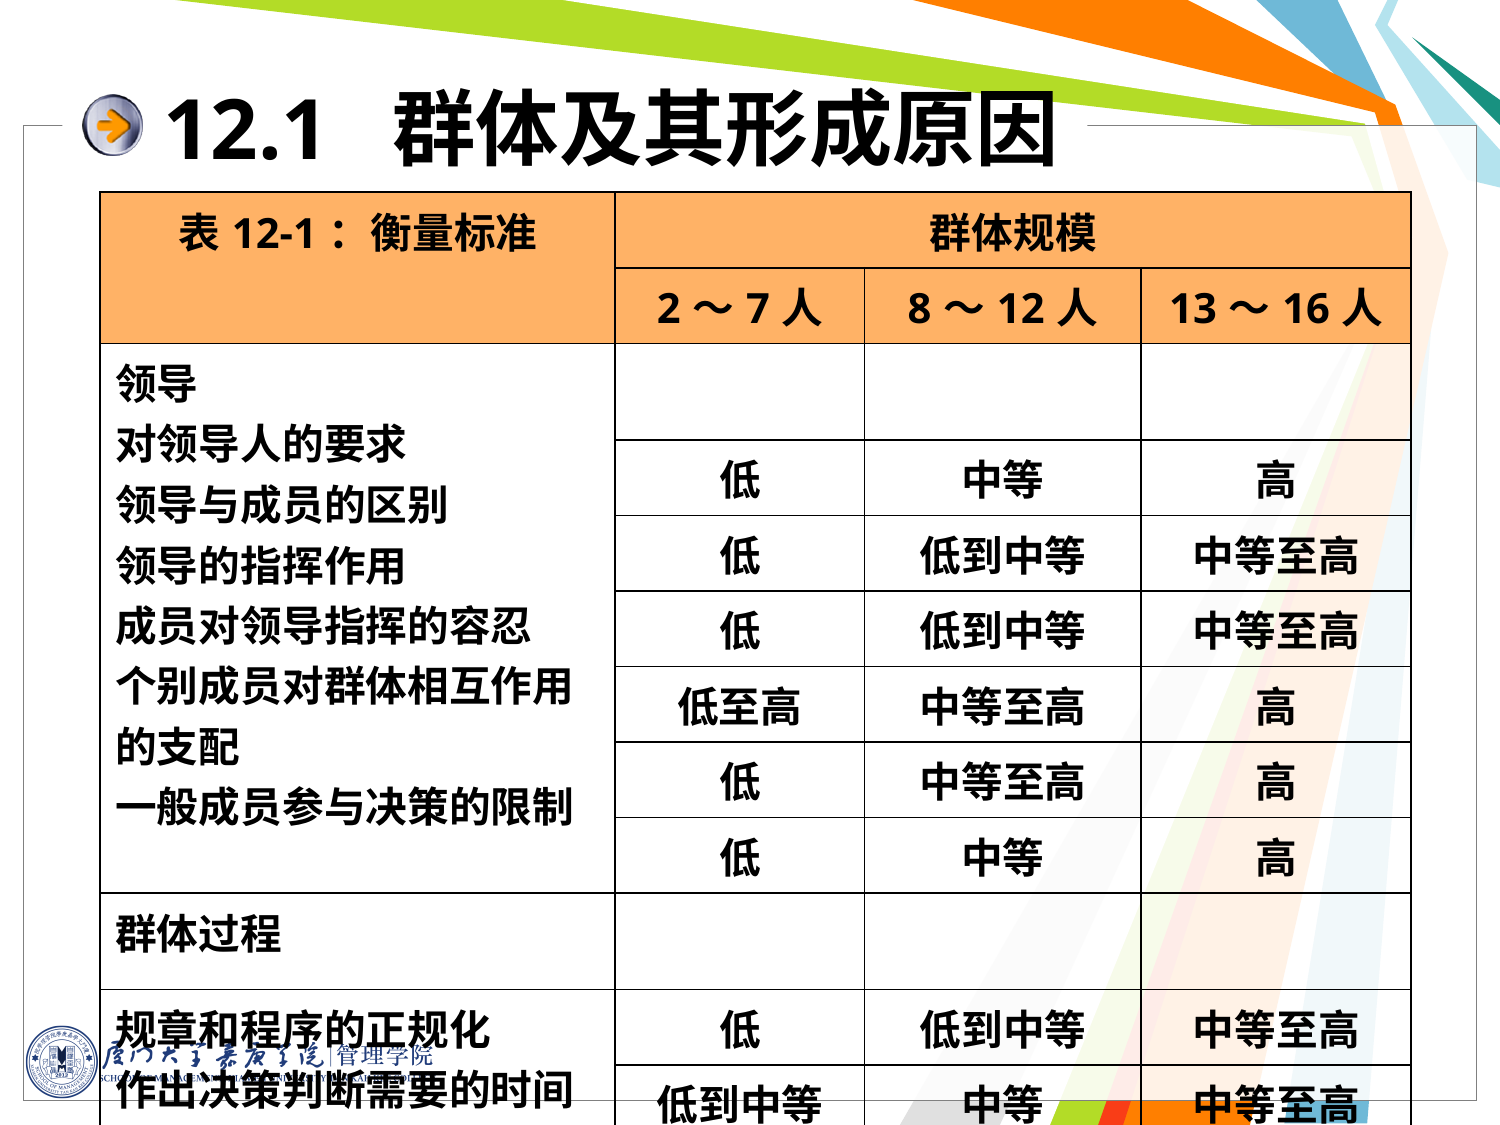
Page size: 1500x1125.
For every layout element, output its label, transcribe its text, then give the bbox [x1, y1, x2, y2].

table_cell [616, 894, 864, 989]
table_cell 高 [1142, 818, 1410, 892]
table_cell 中等至高 [1142, 990, 1410, 1064]
table_cell 低到中等 [865, 990, 1140, 1064]
table_cell 低到中等 [865, 516, 1140, 590]
table_cell 中等至高 [1142, 1066, 1410, 1125]
table_cell 低到中等 [616, 1066, 864, 1125]
table_cell 低 [616, 516, 864, 590]
table_cell 领导 对领导人的要求 领导与成员的区别 领导的指挥作用 成员对领导指挥的容忍 个别成员对群体相互作用的支配 一般成员参与决策的限制 [101, 344, 614, 892]
table_header 表12-1：衡量标准 [101, 193, 614, 343]
table_cell 中等至高 [1142, 516, 1410, 590]
table_cell 中等至高 [865, 743, 1140, 817]
table_cell 13～16人 [1142, 269, 1410, 343]
table_cell 高 [1142, 441, 1410, 515]
table_cell [865, 344, 1140, 439]
table_cell [865, 894, 1140, 989]
table_cell 2～7人 [616, 269, 864, 343]
table_cell 群体过程 [101, 894, 614, 989]
table_cell 中等 [865, 818, 1140, 892]
table_cell 中等至高 [865, 667, 1140, 741]
table_cell 中等 [865, 1066, 1140, 1125]
title 12.1 群体及其形成原因 [148, 32, 1182, 191]
table_cell 规章和程序的正规化 作出决策判断需要的时间 群体形成小派系的可能性 [101, 990, 614, 1125]
table_cell 中等至高 [1142, 592, 1410, 666]
table_cell 低 [616, 818, 864, 892]
table_cell 中等 [865, 441, 1140, 515]
table_cell [616, 344, 864, 439]
table_cell 8～12人 [865, 269, 1140, 343]
table_cell 低 [616, 441, 864, 515]
table_cell 高 [1142, 667, 1410, 741]
table_cell 低到中等 [865, 592, 1140, 666]
table_cell 低至高 [616, 667, 864, 741]
table_header 群体规模 [616, 193, 1410, 267]
table_cell [1142, 894, 1410, 989]
picture [24, 1024, 99, 1100]
table_cell 低 [616, 990, 864, 1064]
table_cell 高 [1142, 743, 1410, 817]
table_cell [1142, 344, 1410, 439]
table_cell 低 [616, 592, 864, 666]
picture [82, 94, 143, 156]
table_cell 低 [616, 743, 864, 817]
